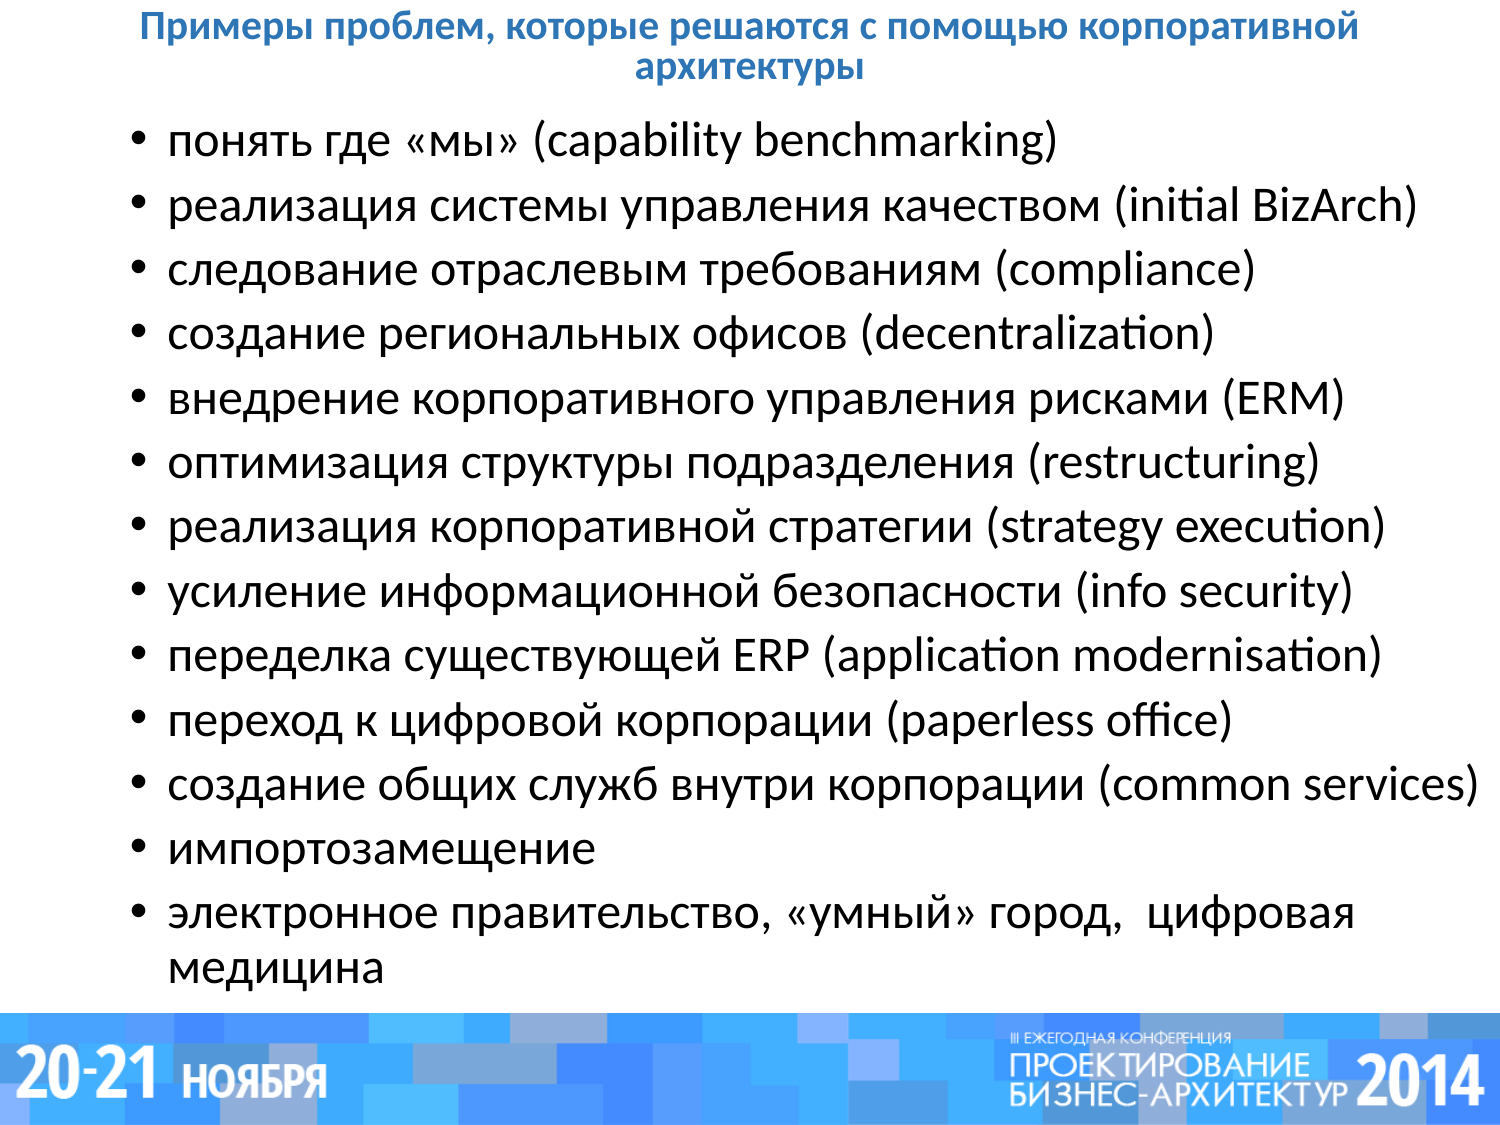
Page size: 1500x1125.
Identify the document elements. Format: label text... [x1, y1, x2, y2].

list понять где «мы» (capability benchmarking) реализация системы управления качеством (initial BizArch) следование отраслевым требованиям (compliance) создание региональных офисов (decentralization) внедрение корпоративного управления рисками (ERM) оптимизация структуры подразделения (restructuring) реализация корпоративной стратегии (strategy execution) усиление информационной безопасности (info security) переделка существующей ERP (application modernisation) переход к цифровой корпорации (paperless office) создание общих служб внутри корпорации (common services) импортозамещение электронное правительство, «умный» город, цифровая медицина [39, 105, 1500, 1014]
picture [0, 1013, 1500, 1125]
title Примеры проблем, которые решаются с помощью корпоративной архитектуры [103, 6, 1397, 89]
